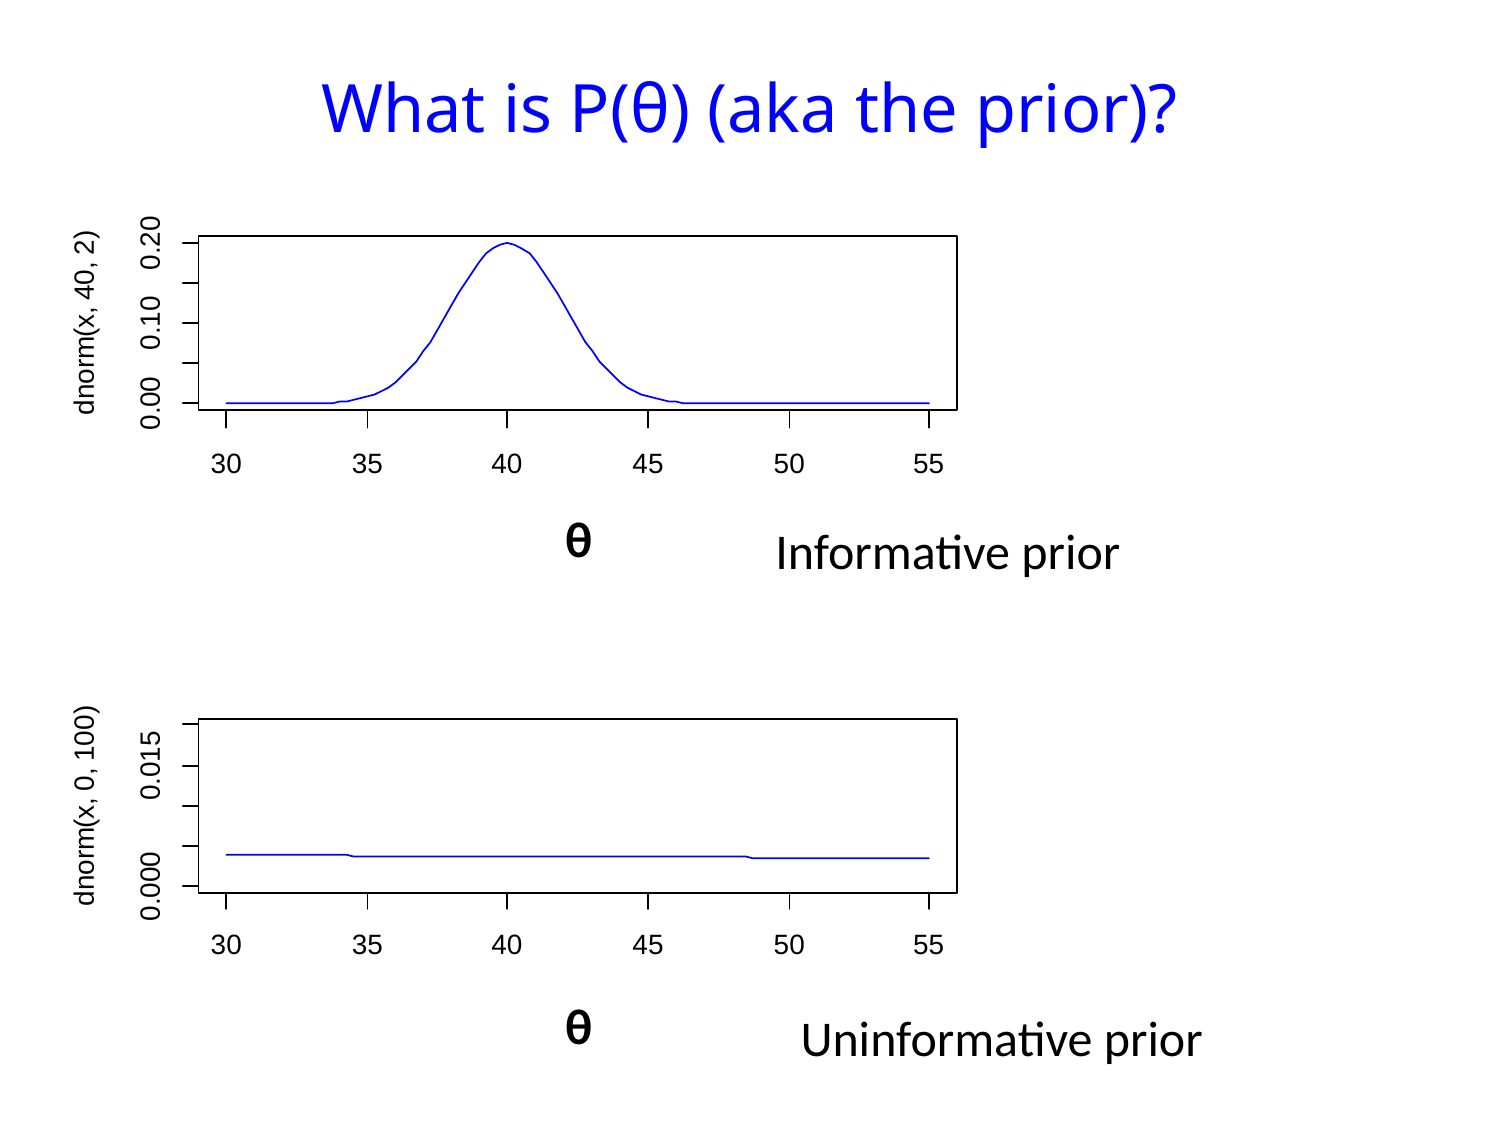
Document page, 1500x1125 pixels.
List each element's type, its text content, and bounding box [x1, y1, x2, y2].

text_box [62, 99, 1027, 1063]
text_box Uninformative prior [785, 999, 1218, 1074]
text_box Informative prior [1030, 512, 1136, 588]
title What is P(θ) (aka the prior)? [75, 12, 1425, 200]
